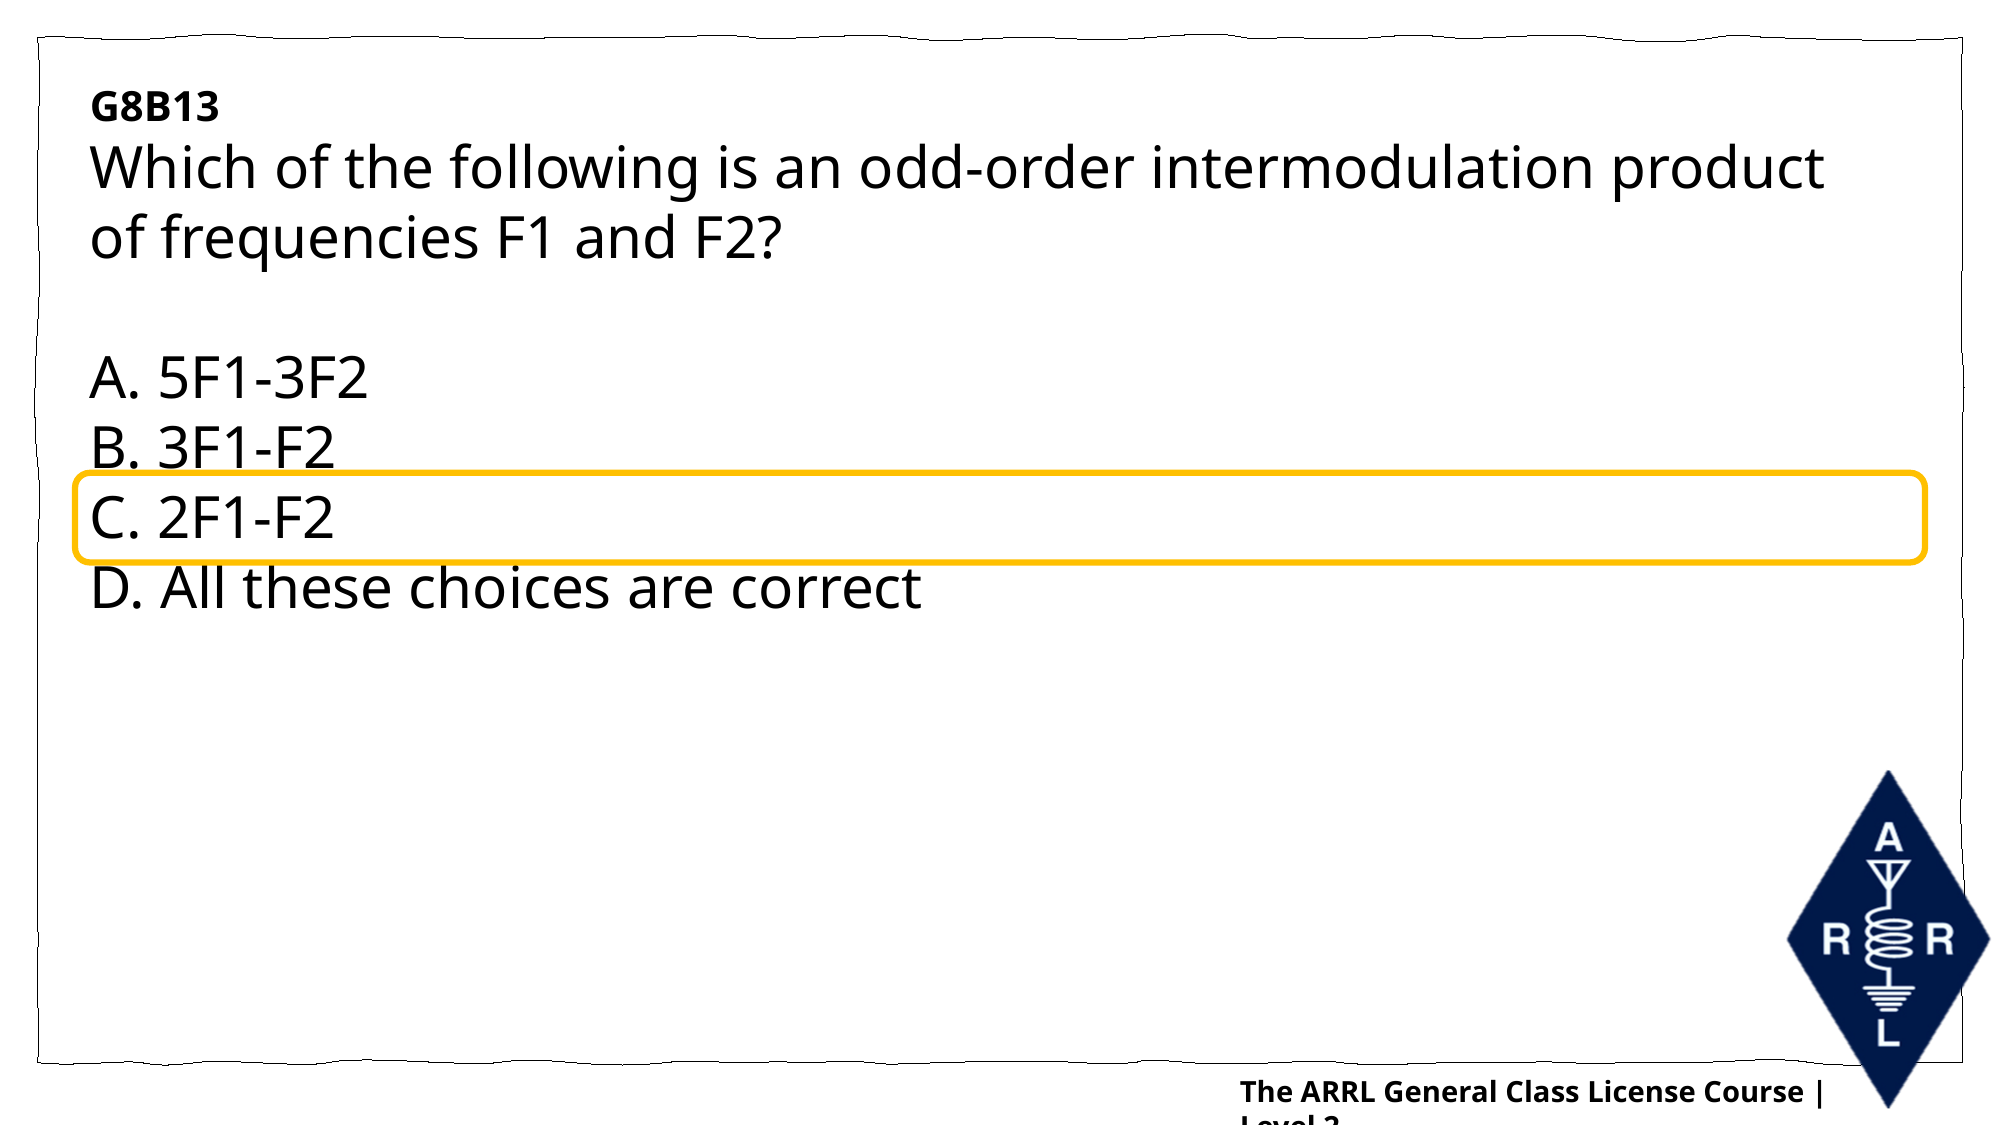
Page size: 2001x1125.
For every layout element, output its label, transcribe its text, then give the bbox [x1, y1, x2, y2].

picture [1773, 752, 1999, 1125]
text_box G8B13 Which of the following is an odd-order intermodulation product of frequencies F1 and F2? A. 5F1-3F2 B. 3F1-F2 C. 2F1-F2 D. All these choices are correct [75, 72, 1850, 479]
text_box G8B13 Which of the following is an odd-order intermodulation product of frequencies F1 and F2? A. 5F1-3F2 B. 3F1-F2 C. 2F1-F2 D. All these choices are correct [75, 556, 1850, 628]
text_box [73, 471, 1927, 564]
